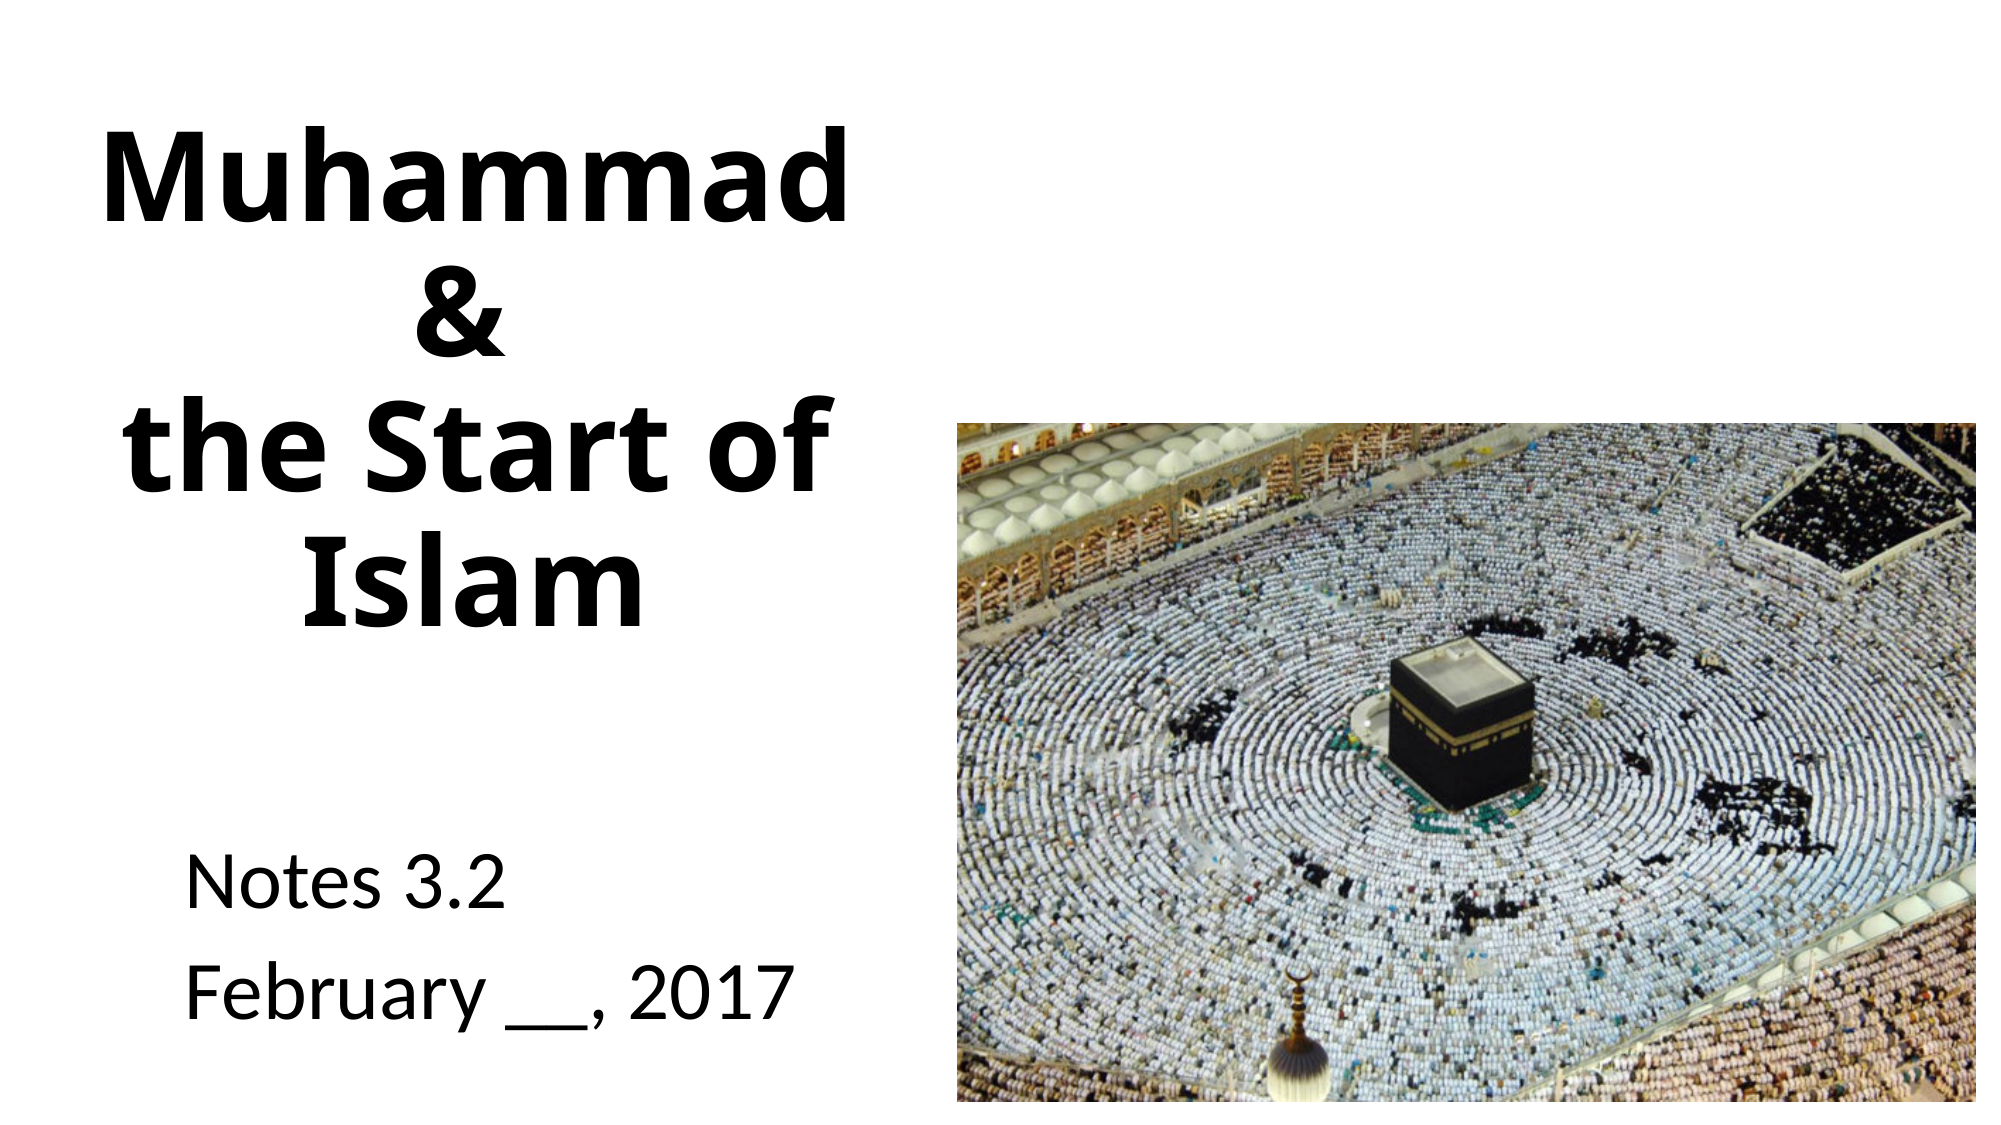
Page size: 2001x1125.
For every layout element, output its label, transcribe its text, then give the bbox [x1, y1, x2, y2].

picture [957, 423, 1976, 1102]
subtitle Notes 3.2 February __, 2017 [169, 829, 957, 1102]
title Muhammad & the Start of Islam [61, 126, 890, 662]
